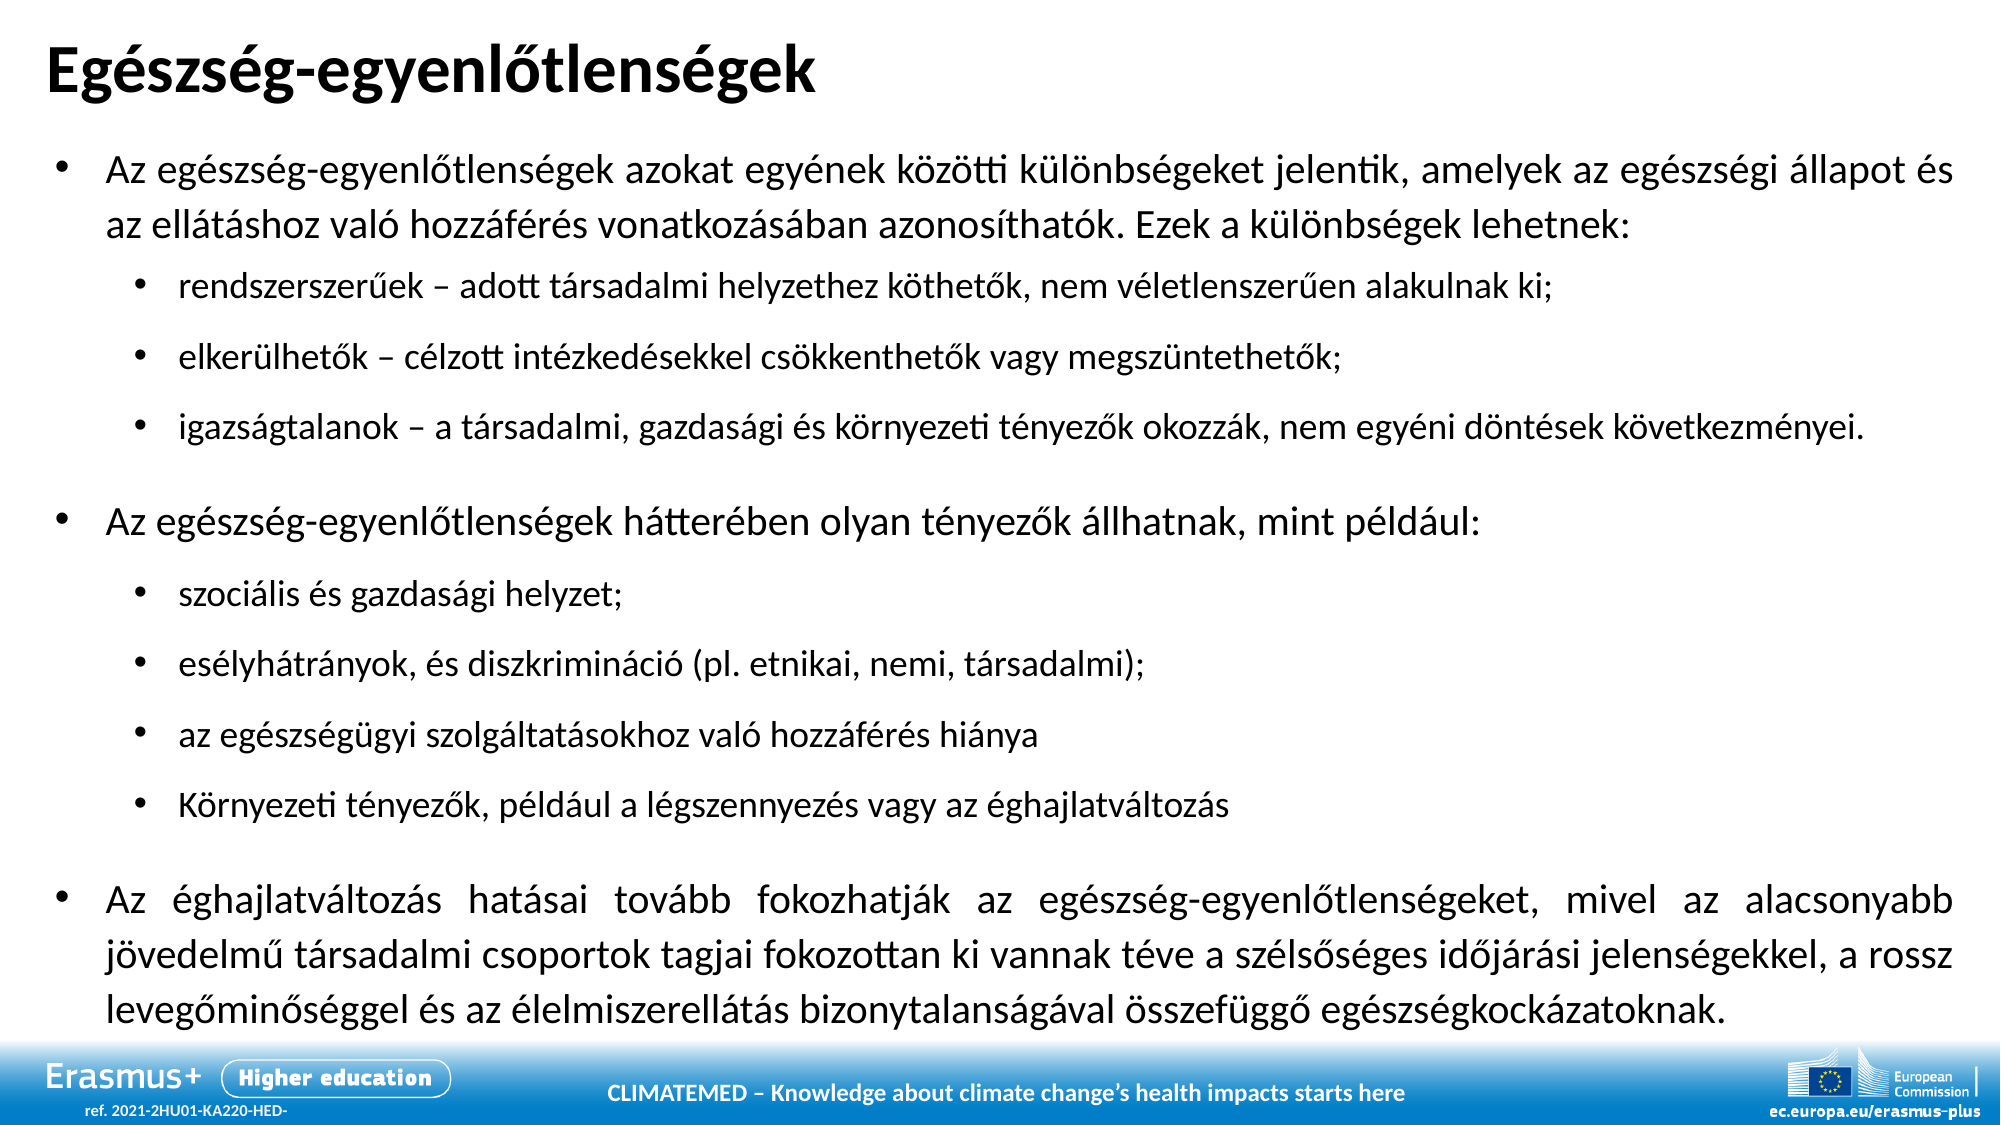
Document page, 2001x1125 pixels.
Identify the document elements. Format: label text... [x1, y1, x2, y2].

list Az egészség-egyenlőtlenségek azokat egyének közötti különbségeket jelentik, amelyek az egészségi állapot és az ellátáshoz való hozzáférés vonatkozásában azonosíthatók. Ezek a különbségek lehetnek: rendszerszerűek – adott társadalmi helyzethez köthetők, nem véletlenszerűen alakulnak ki; elkerülhetők – célzott intézkedésekkel csökkenthetők vagy megszüntethetők; igazságtalanok – a társadalmi, gazdasági és környezeti tényezők okozzák, nem egyéni döntések következményei. Az egészség-egyenlőtlenségek hátterében olyan tényezők állhatnak, mint például: szociális és gazdasági helyzet; esélyhátrányok, és diszkrimináció (pl. etnikai, nemi, társadalmi); az egészségügyi szolgáltatásokhoz való hozzáférés hiánya Környezeti tényezők, például a légszennyezés vagy az éghajlatváltozás Az éghajlatváltozás hatásai tovább fokozhatják az egészség-egyenlőtlenségeket, mivel az alacsonyabb jövedelmű társadalmi csoportok tagjai fokozottan ki vannak téve a szélsőséges időjárási jelenségekkel, a rossz levegőminőséggel és az élelmiszerellátás bizonytalanságával összefüggő egészségkockázatoknak. [31, 128, 1970, 1063]
picture [0, 899, 2000, 1125]
title Egészség-egyenlőtlenségek [31, 25, 1984, 116]
